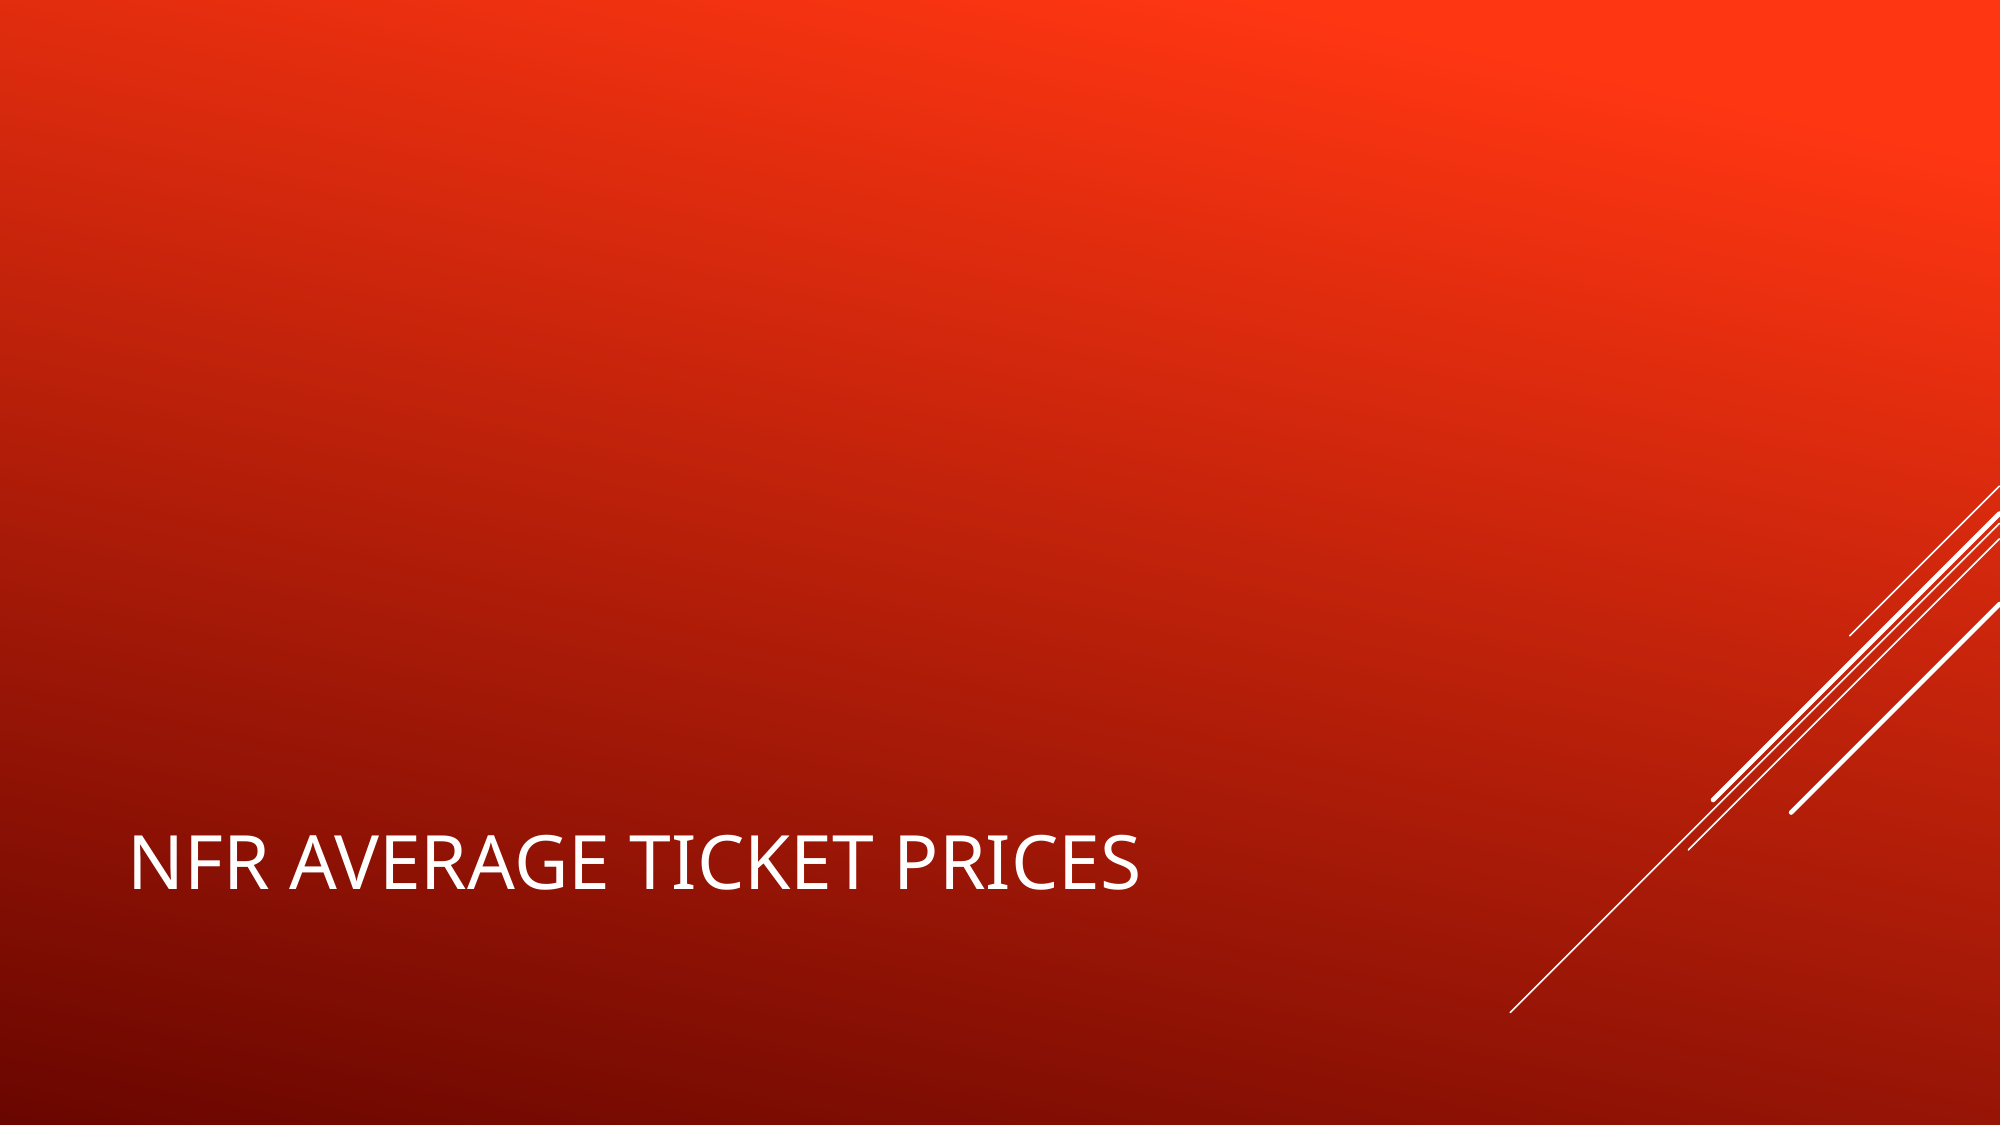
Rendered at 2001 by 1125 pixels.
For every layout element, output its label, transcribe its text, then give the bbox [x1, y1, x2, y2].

title NFR Average Ticket prices [112, 736, 1513, 984]
